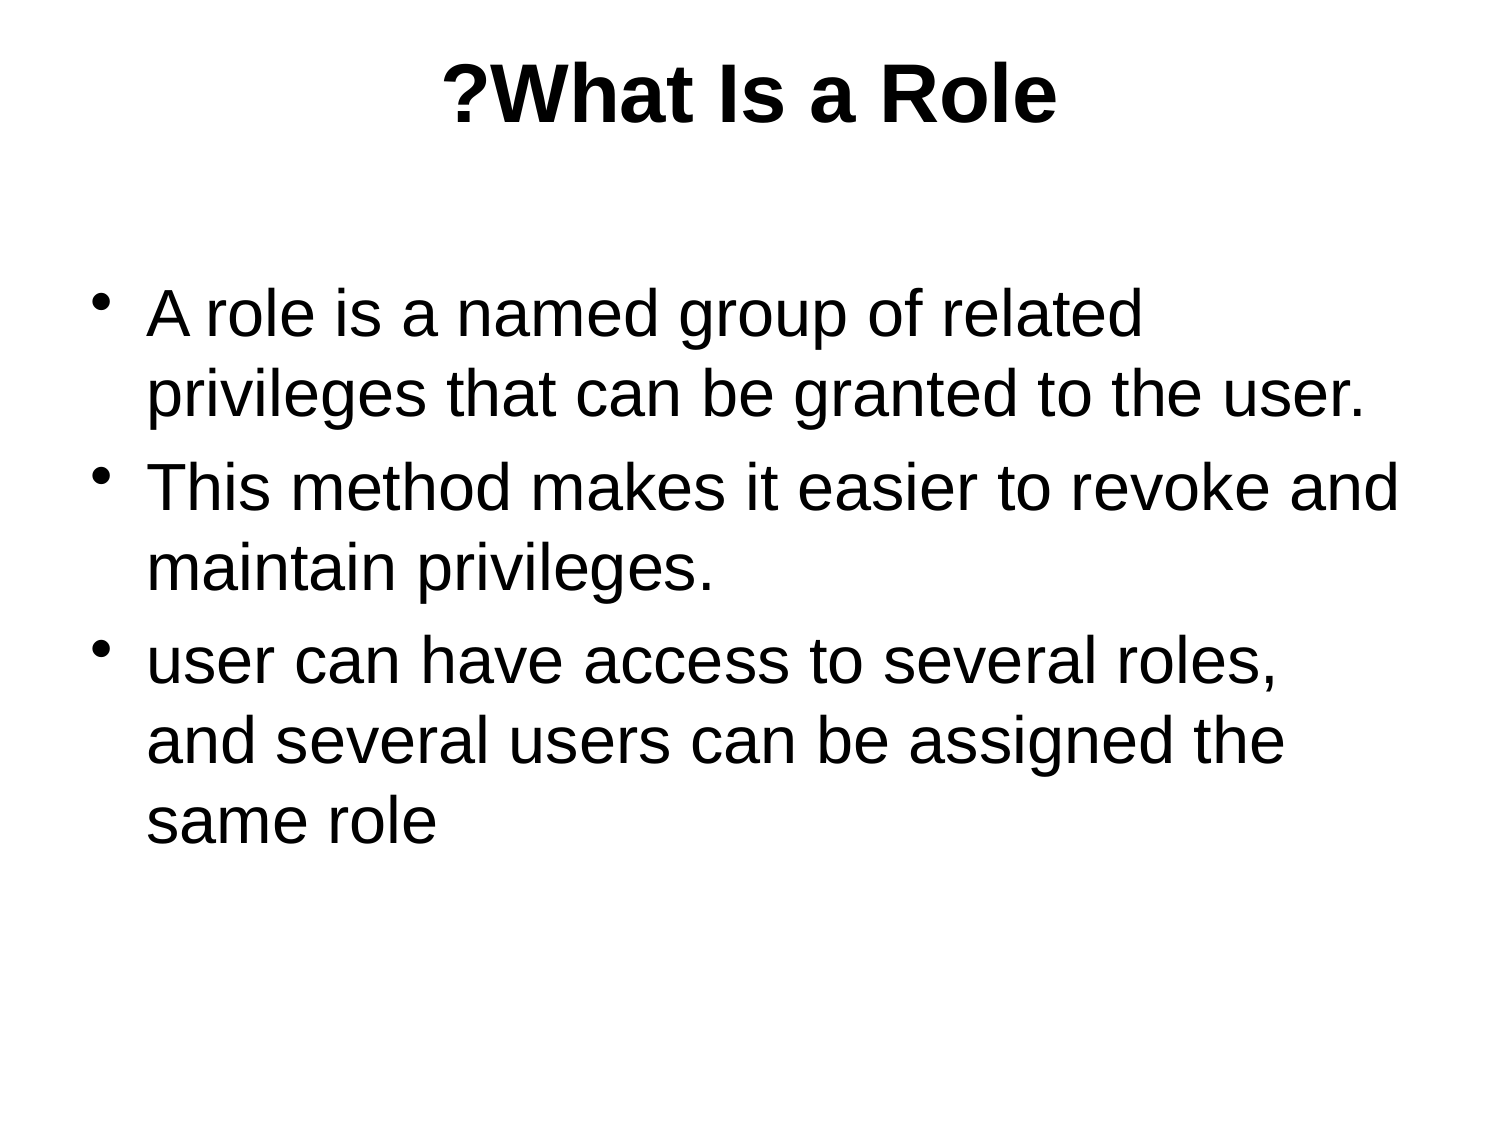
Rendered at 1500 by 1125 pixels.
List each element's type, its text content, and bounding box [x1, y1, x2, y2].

list A role is a named group of related privileges that can be granted to the user. This method makes it easier to revoke and maintain privileges. user can have access to several roles, and several users can be assigned the same role [74, 262, 1426, 1006]
title What Is a Role? [74, 44, 1426, 233]
